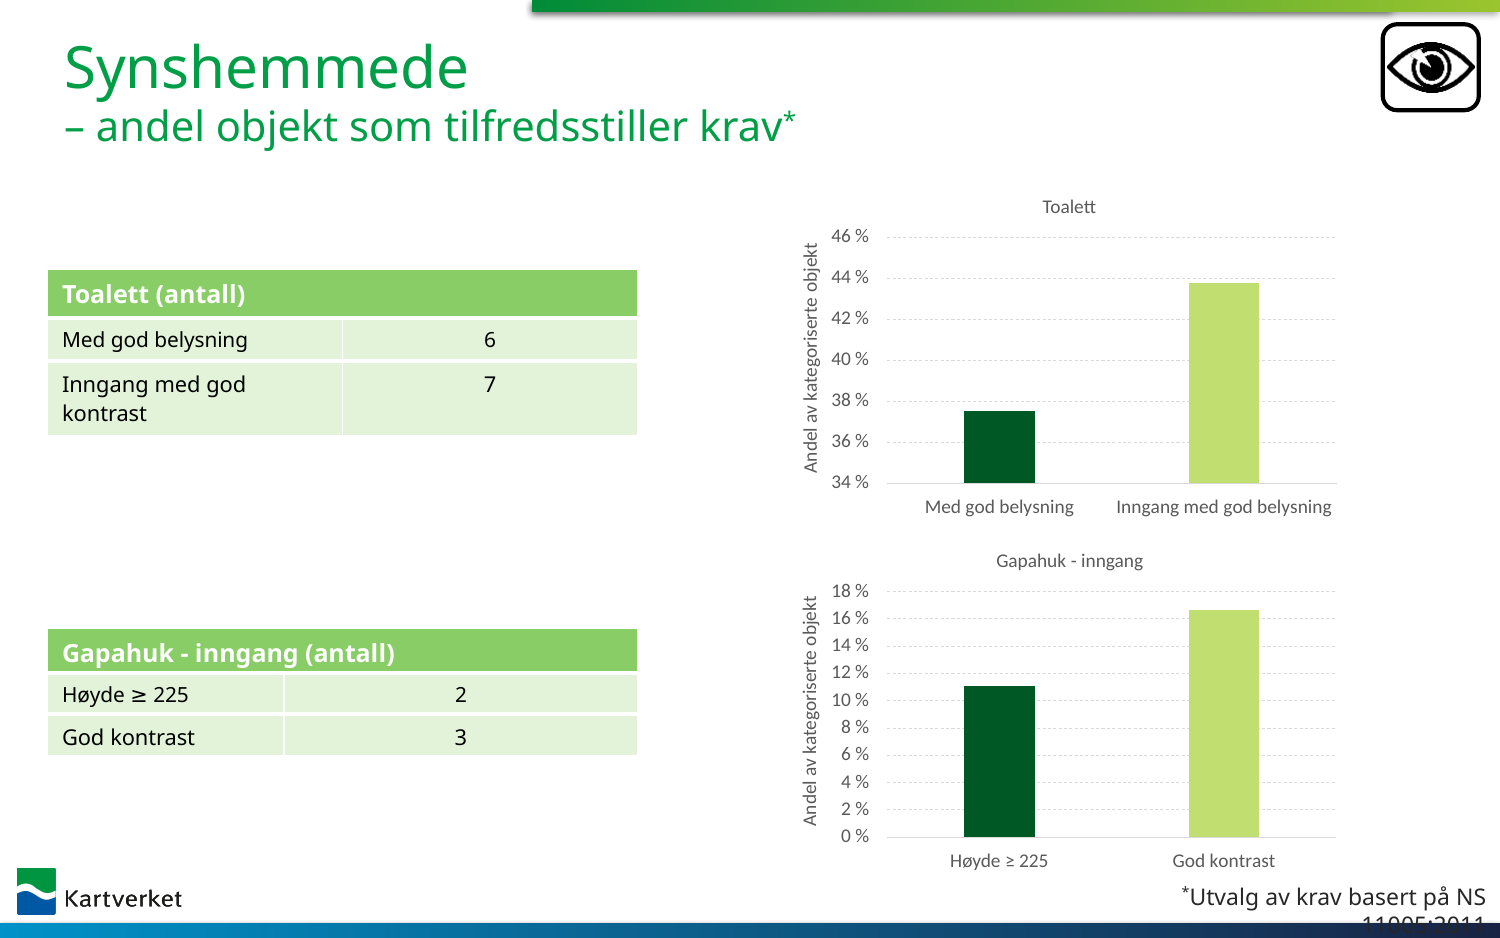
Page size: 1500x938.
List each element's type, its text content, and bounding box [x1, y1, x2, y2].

picture [791, 187, 1348, 526]
table_header Gapahuk - inngang (antall) [48, 629, 637, 671]
table_cell 6 [343, 320, 637, 359]
text_box *Utvalg av krav basert på NS 11005:2011 [1068, 873, 1500, 938]
table_header Toalett (antall) [48, 270, 637, 316]
text_box Synshemmede – andel objekt som tilfredsstiller krav* [49, 24, 1431, 158]
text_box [1382, 24, 1480, 111]
table_cell 2 [285, 675, 637, 712]
table_cell 7 [343, 363, 637, 435]
table_cell 3 [285, 716, 637, 755]
table_cell Inngang med god kontrast [48, 363, 342, 435]
table_cell God kontrast [48, 716, 283, 755]
table_cell Med god belysning [48, 320, 342, 359]
picture [791, 541, 1348, 880]
table_cell Høyde ≥ 225 [48, 675, 283, 712]
